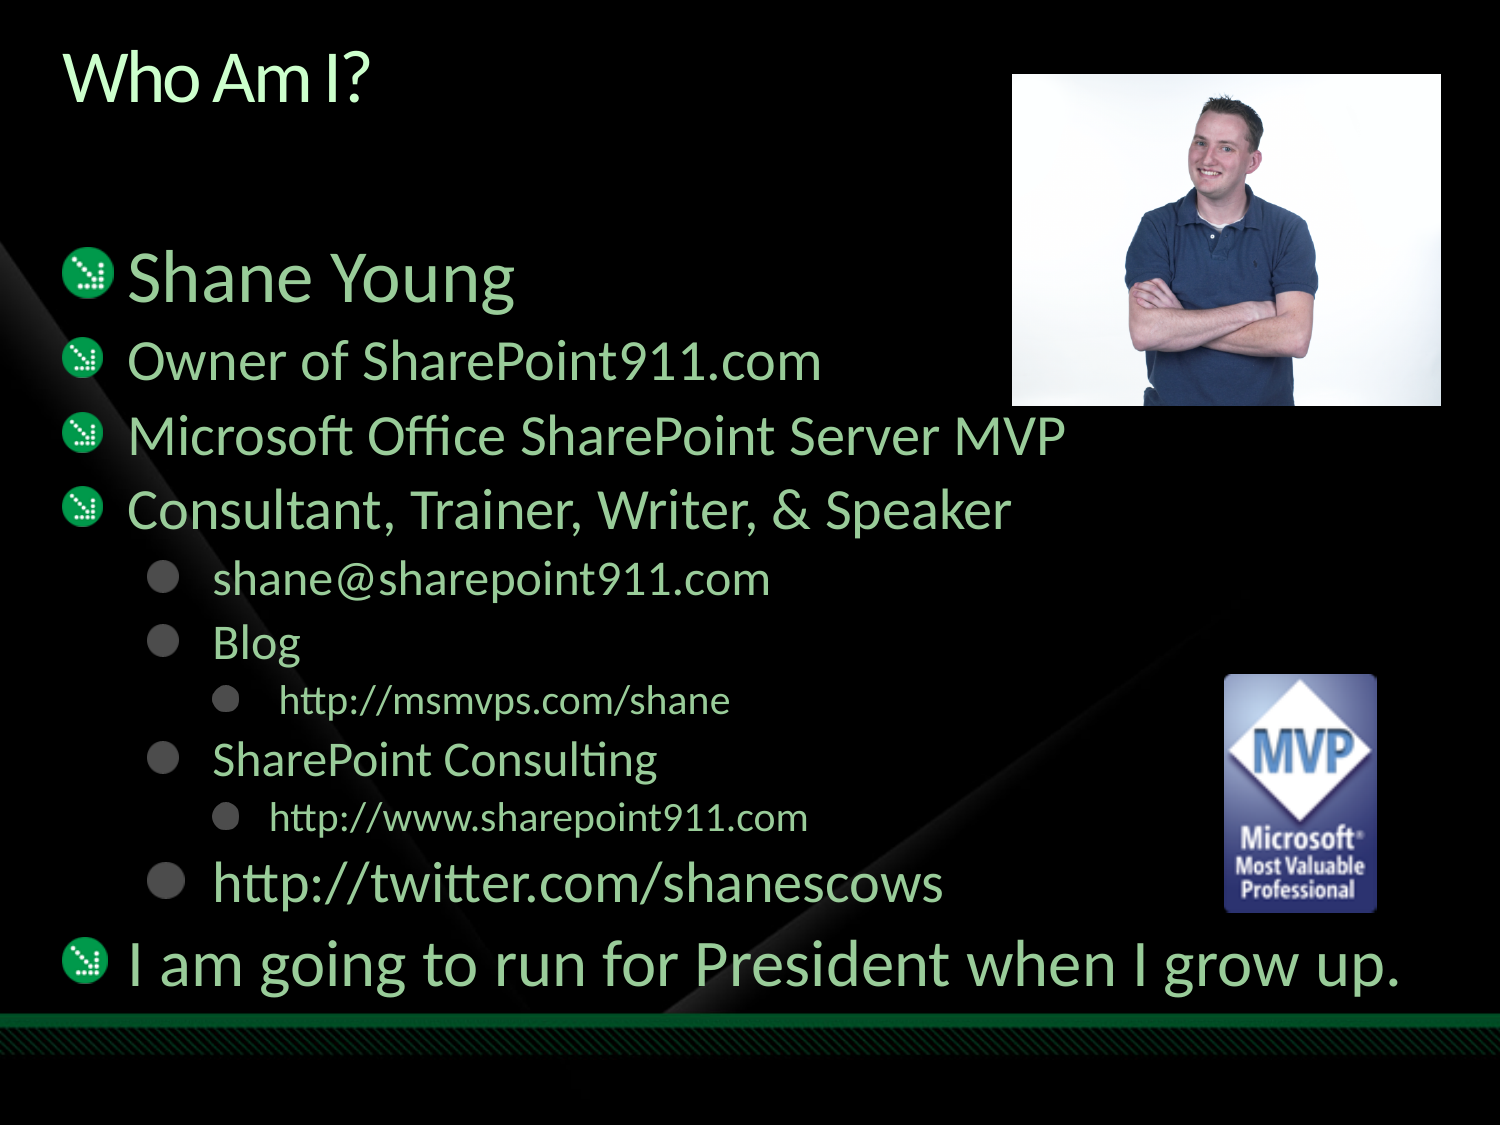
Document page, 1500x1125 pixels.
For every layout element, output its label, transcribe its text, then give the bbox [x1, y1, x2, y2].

title Who Am I? [62, 37, 1438, 147]
picture [0, 0, 1500, 1125]
list Shane Young Owner of SharePoint911.com Microsoft Office SharePoint Server MVP Consultant, Trainer, Writer, & Speaker shane@sharepoint911.com Blog http://msmvps.com/shane SharePoint Consulting http://www.sharepoint911.com http://twitter.com/shanescows I am going to run for President when I grow up. [62, 237, 1438, 1103]
